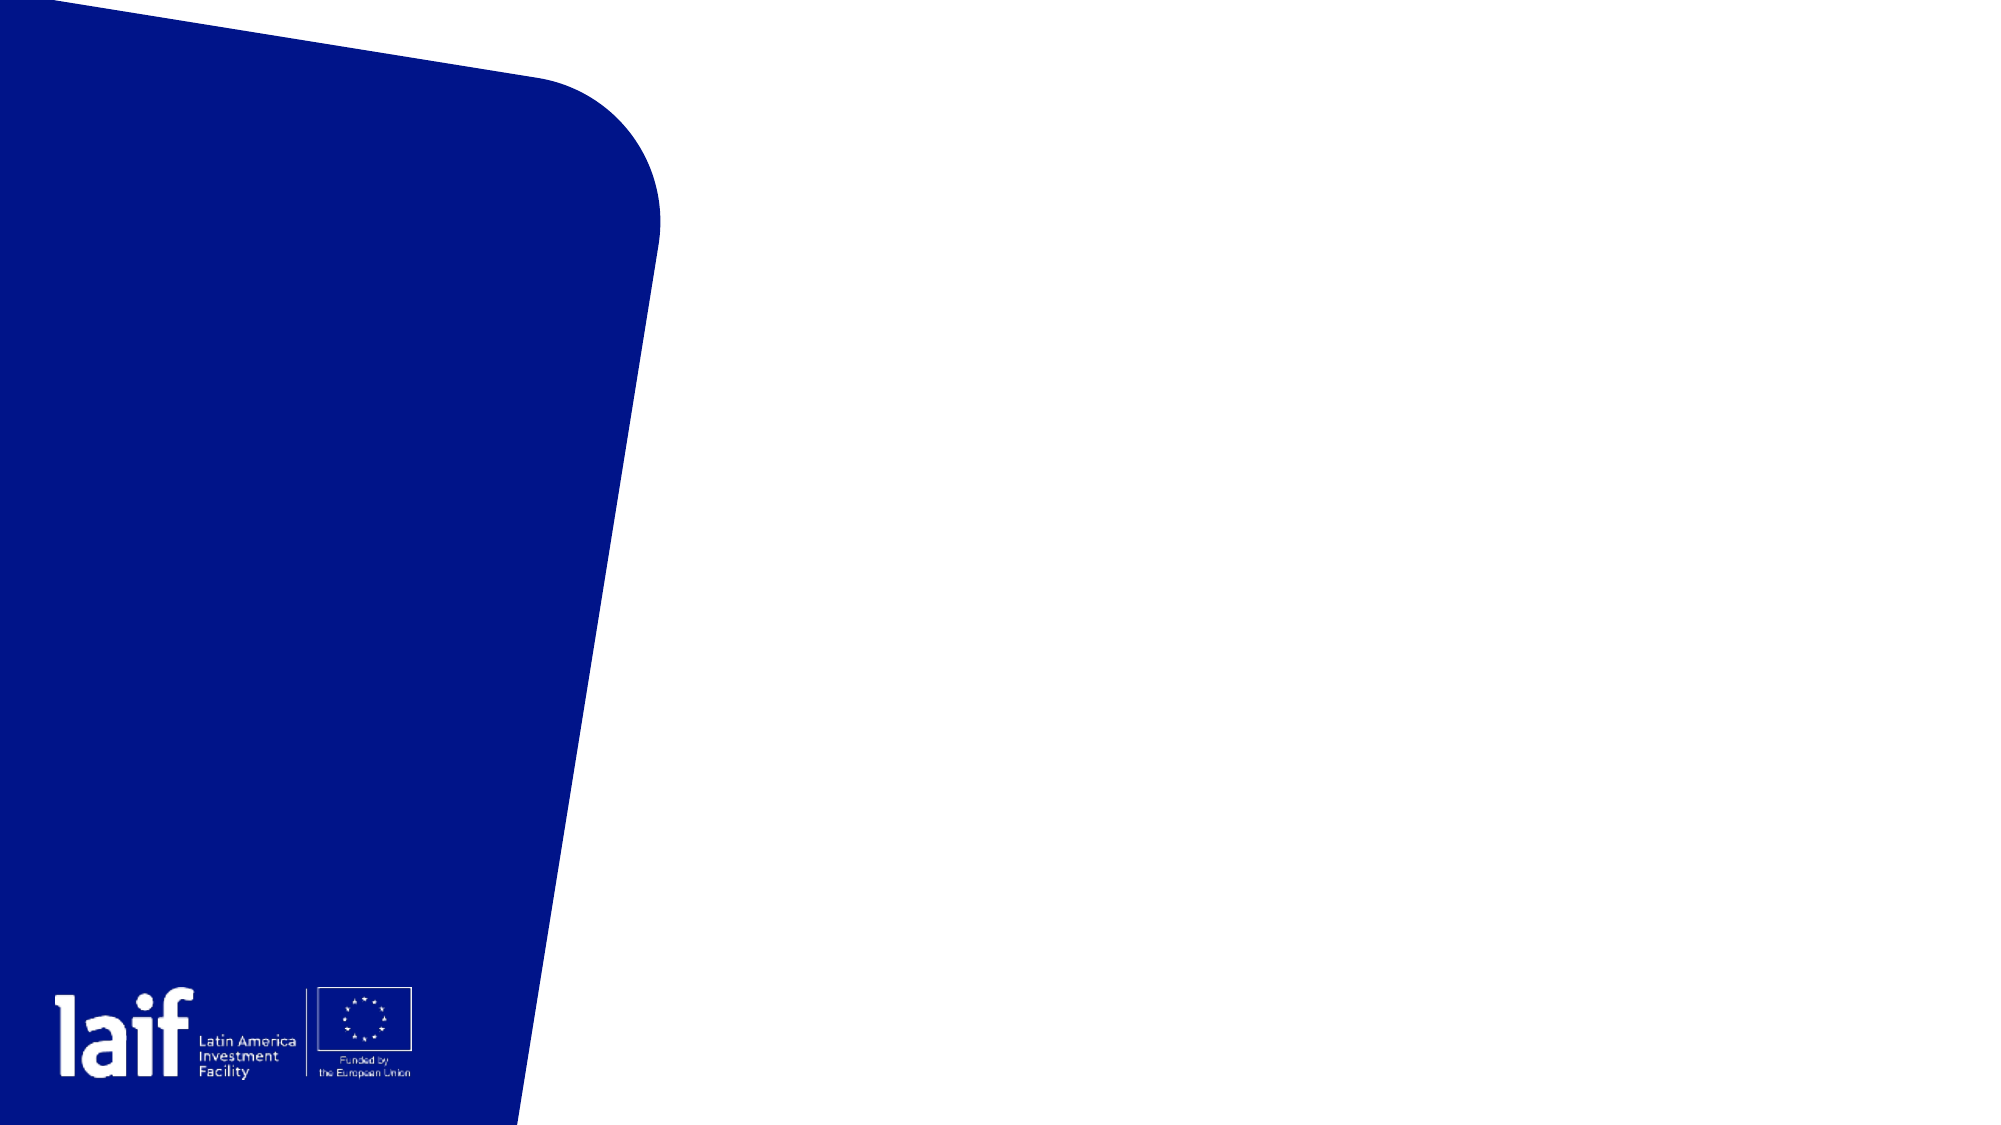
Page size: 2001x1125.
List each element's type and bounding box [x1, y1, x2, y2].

picture [55, 987, 412, 1080]
